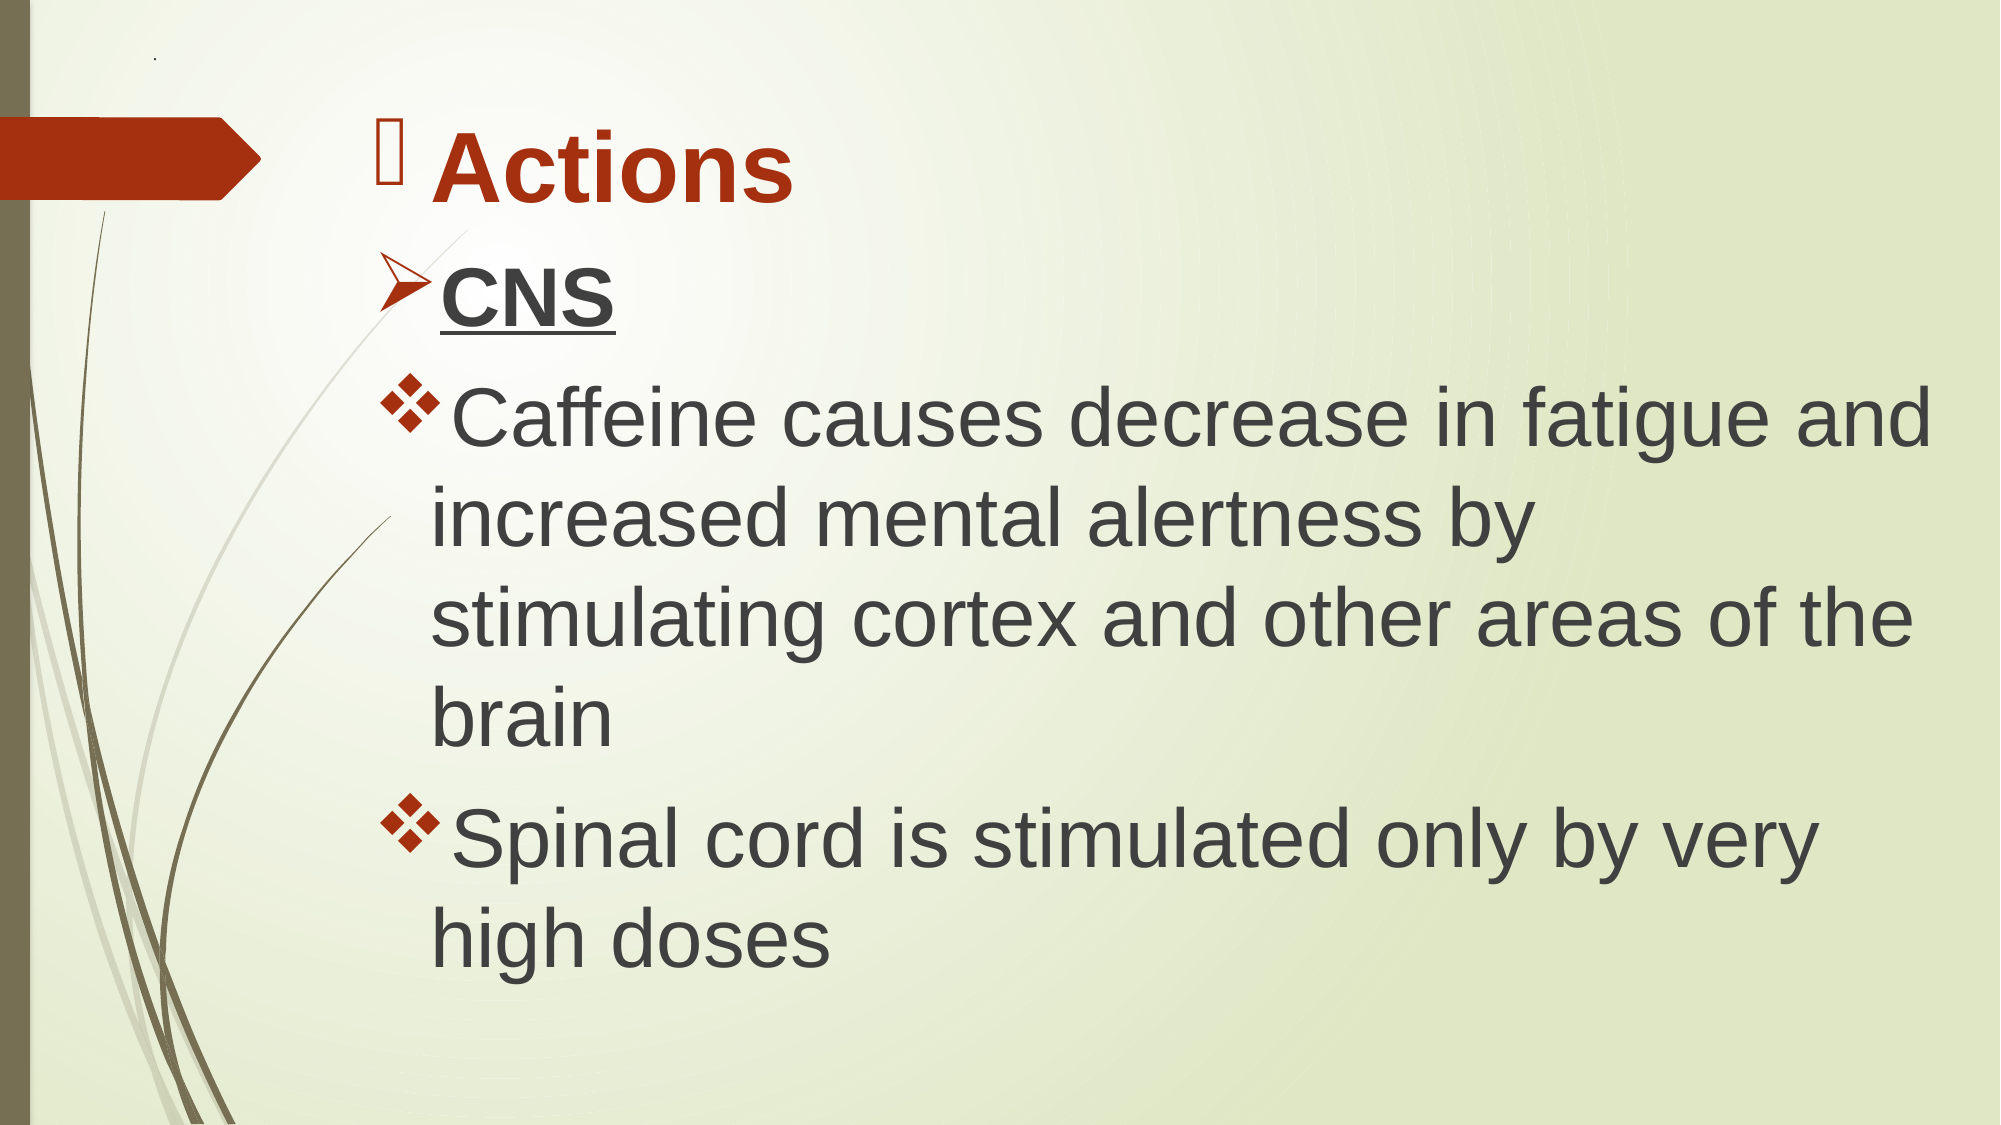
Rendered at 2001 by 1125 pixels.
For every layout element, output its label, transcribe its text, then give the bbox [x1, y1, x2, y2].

list Actions CNS Caffeine causes decrease in fatigue and increased mental alertness by stimulating cortex and other areas of the brain Spinal cord is stimulated only by very high doses [358, 94, 1955, 1024]
title . [152, 36, 161, 95]
